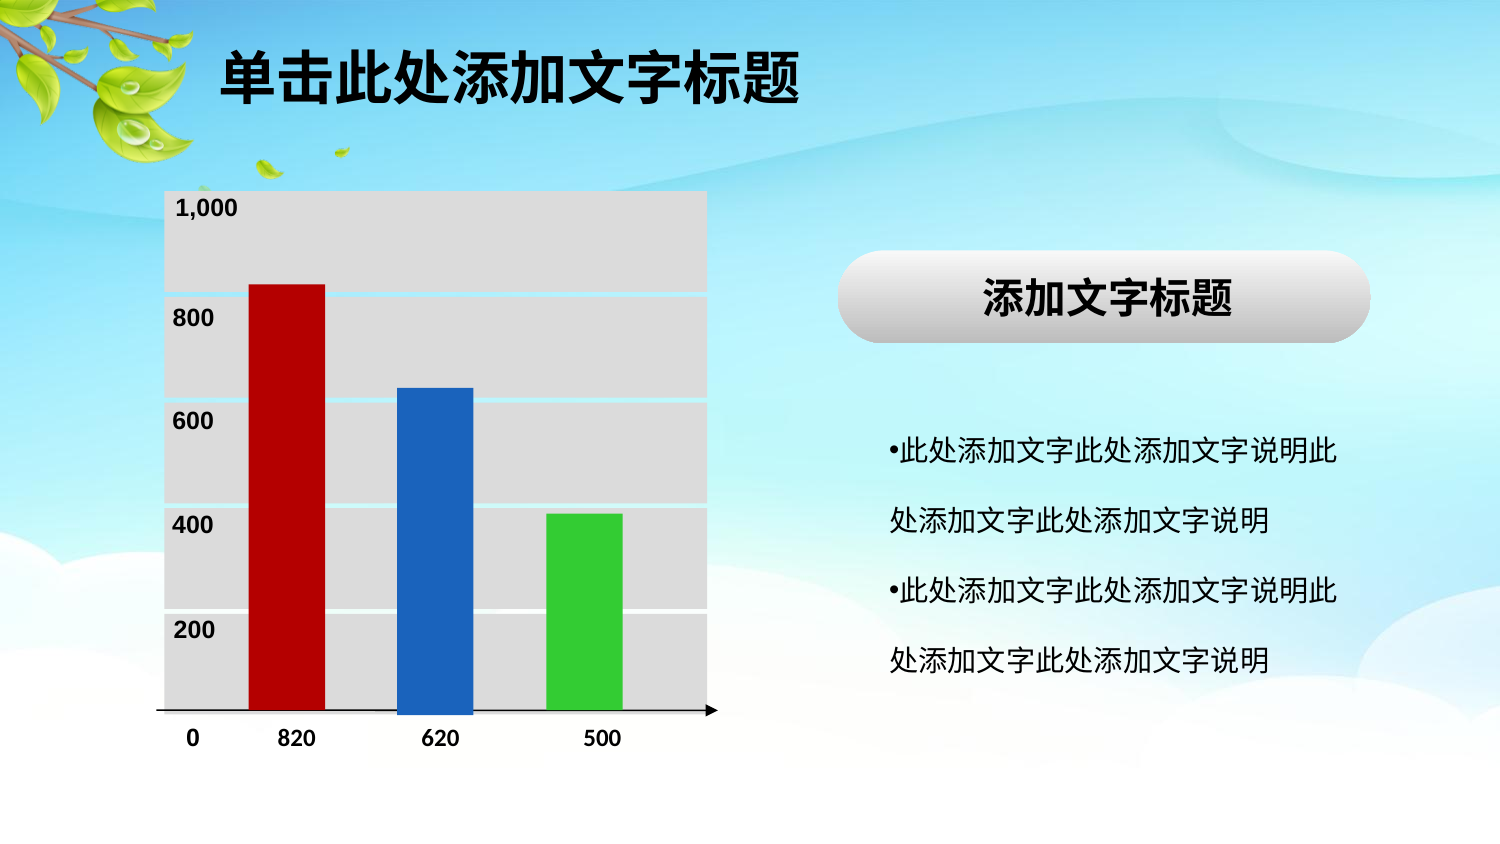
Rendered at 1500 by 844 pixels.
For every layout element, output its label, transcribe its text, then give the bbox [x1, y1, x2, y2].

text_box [140, 184, 718, 768]
picture [0, 0, 1500, 844]
text_box 此处添加文字此处添加文字说明此处添加文字此处添加文字说明 此处添加文字此处添加文字说明此处添加文字此处添加文字说明 [874, 389, 1377, 685]
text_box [837, 250, 1371, 344]
